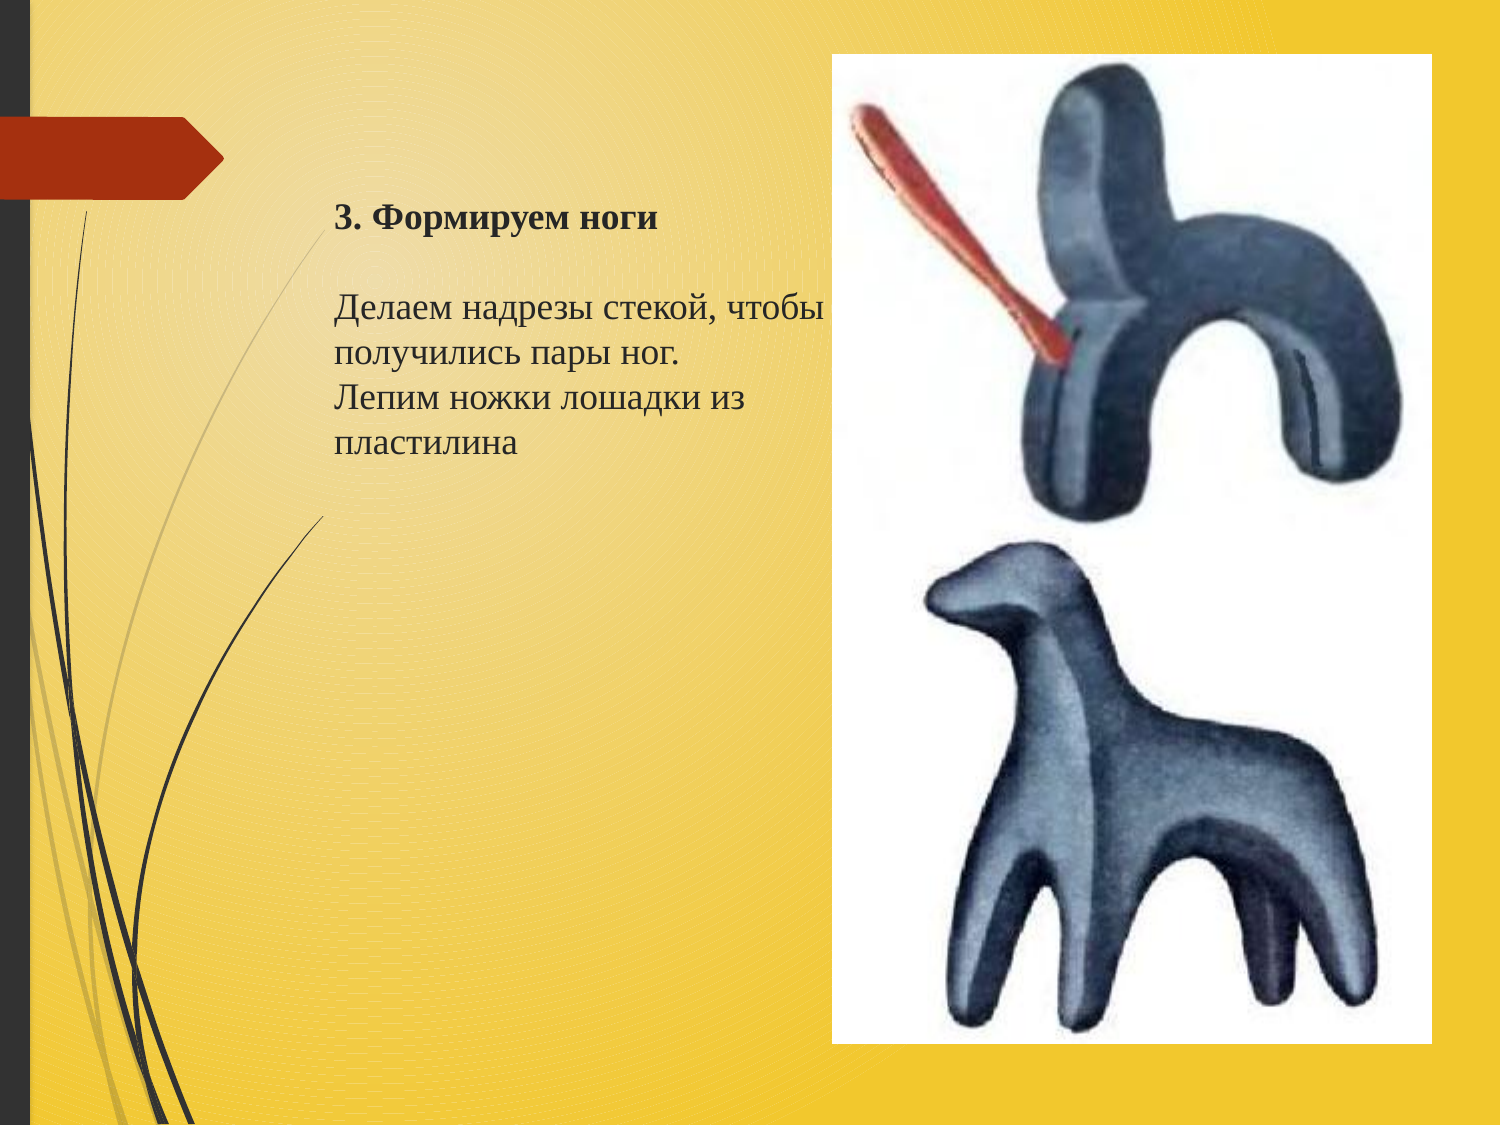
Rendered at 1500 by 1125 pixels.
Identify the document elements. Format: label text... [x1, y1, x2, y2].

title 3. Формируем ноги Делаем надрезы стекой, чтобы получились пары ног. Лепим ножки лошадки из пластилина [319, 184, 827, 976]
picture [832, 54, 1432, 1045]
